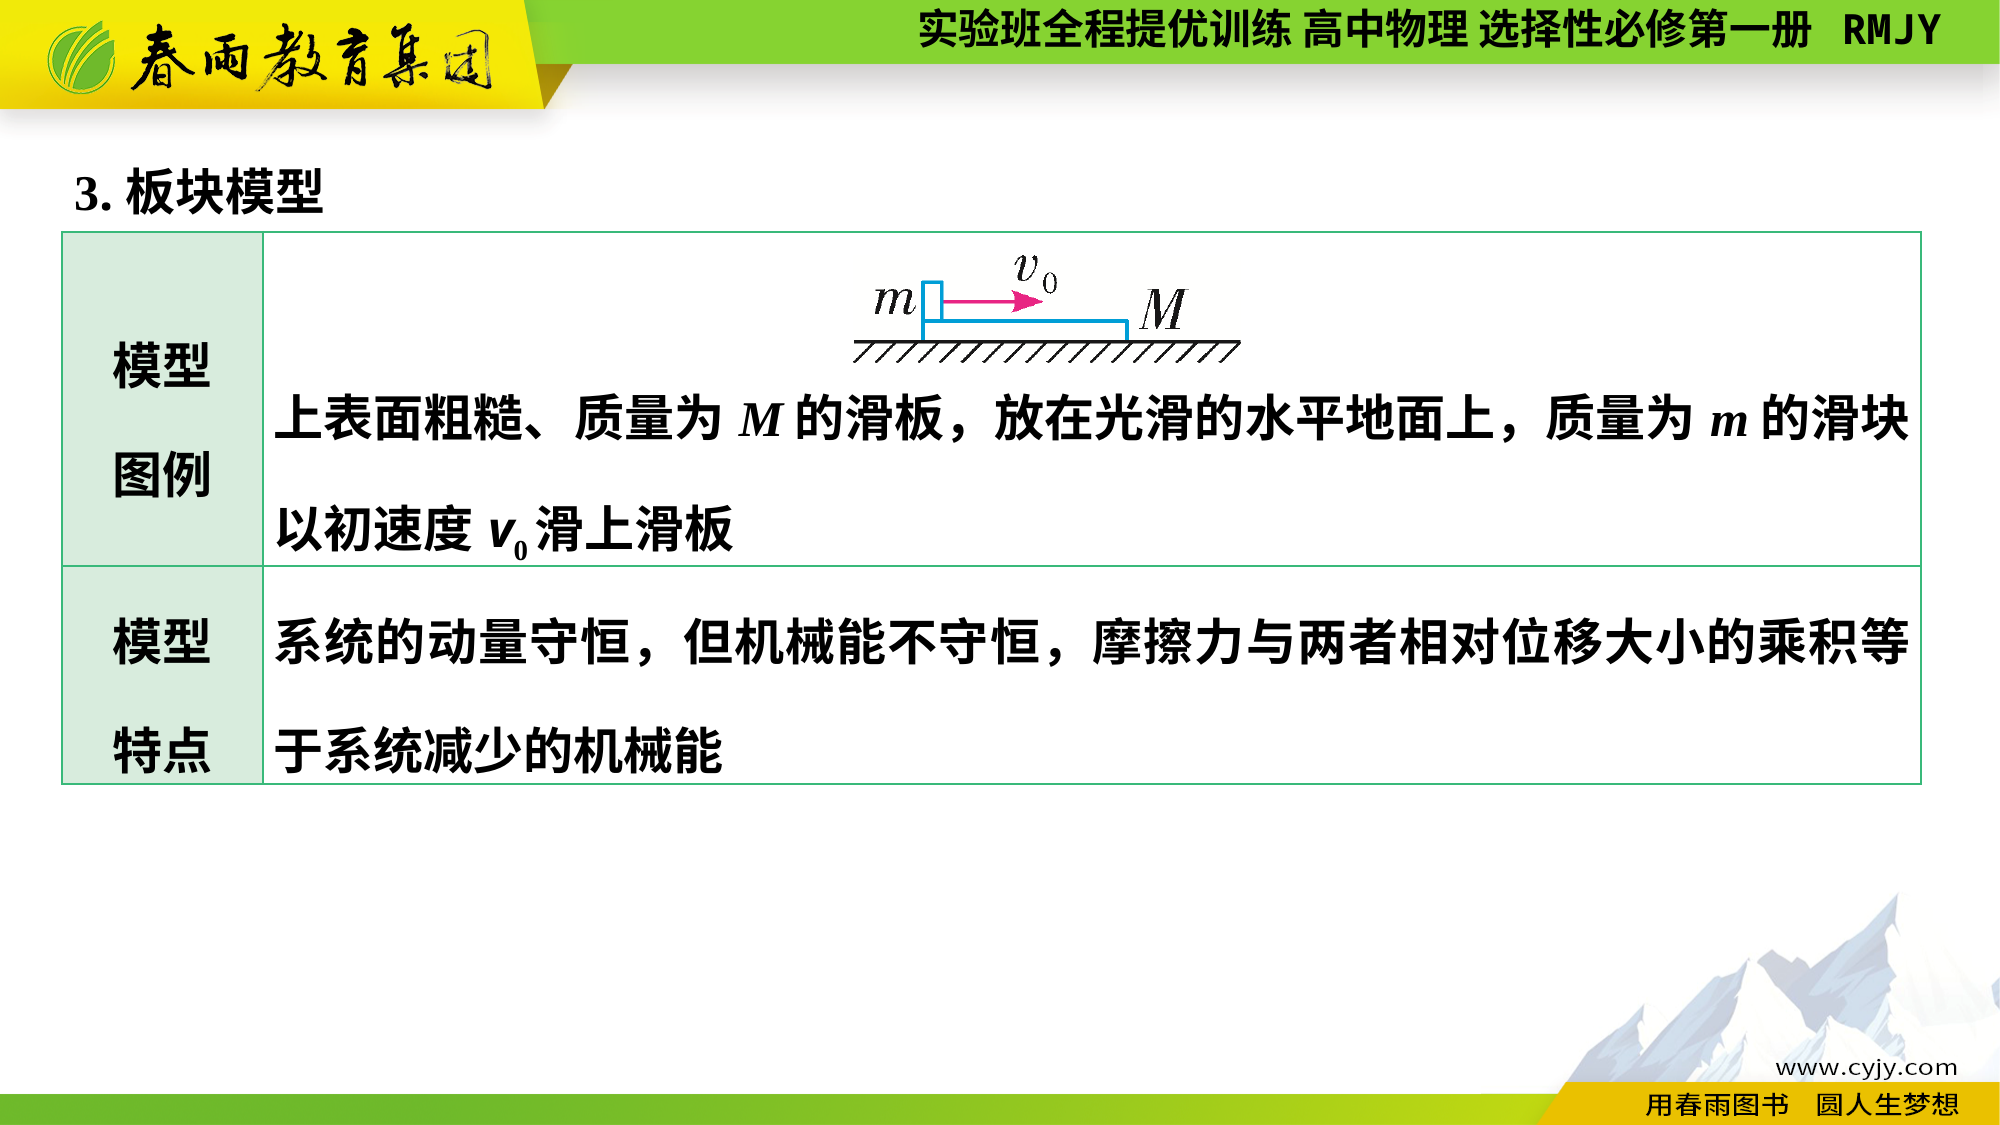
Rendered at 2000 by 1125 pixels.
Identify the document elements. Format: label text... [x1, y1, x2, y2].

table_cell 模型 特点 [63, 567, 262, 783]
list 3.板块模型 [59, 122, 1944, 217]
table_header 模型 图例 [63, 233, 262, 565]
table_cell 系统的动量守恒，但机械能不守恒，摩擦力与两者相对位移大小的乘积等于系统减少的机械能 [264, 567, 1920, 783]
picture [0, 0, 2000, 1125]
table_header 上表面粗糙、质量为M的滑板，放在光滑的水平地面上，质量为m的滑块以初速度v0滑上滑板 [264, 233, 1920, 565]
